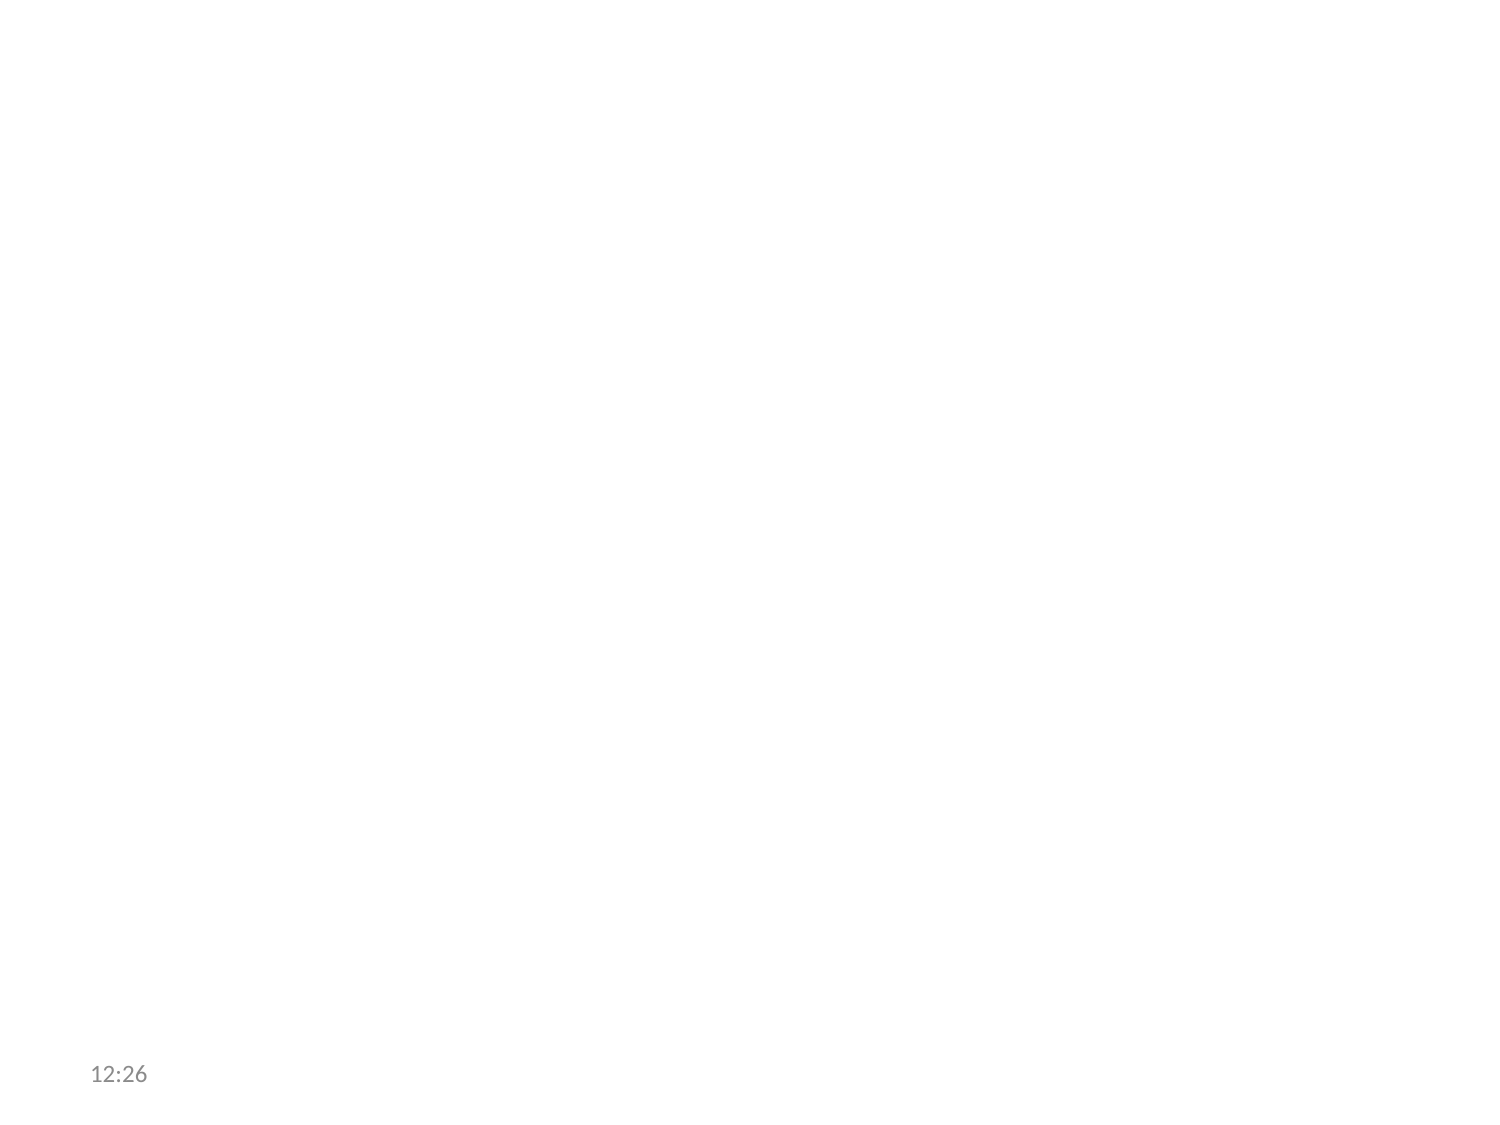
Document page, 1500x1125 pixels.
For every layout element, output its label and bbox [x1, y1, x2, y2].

slide_number [75, 1042, 425, 1103]
